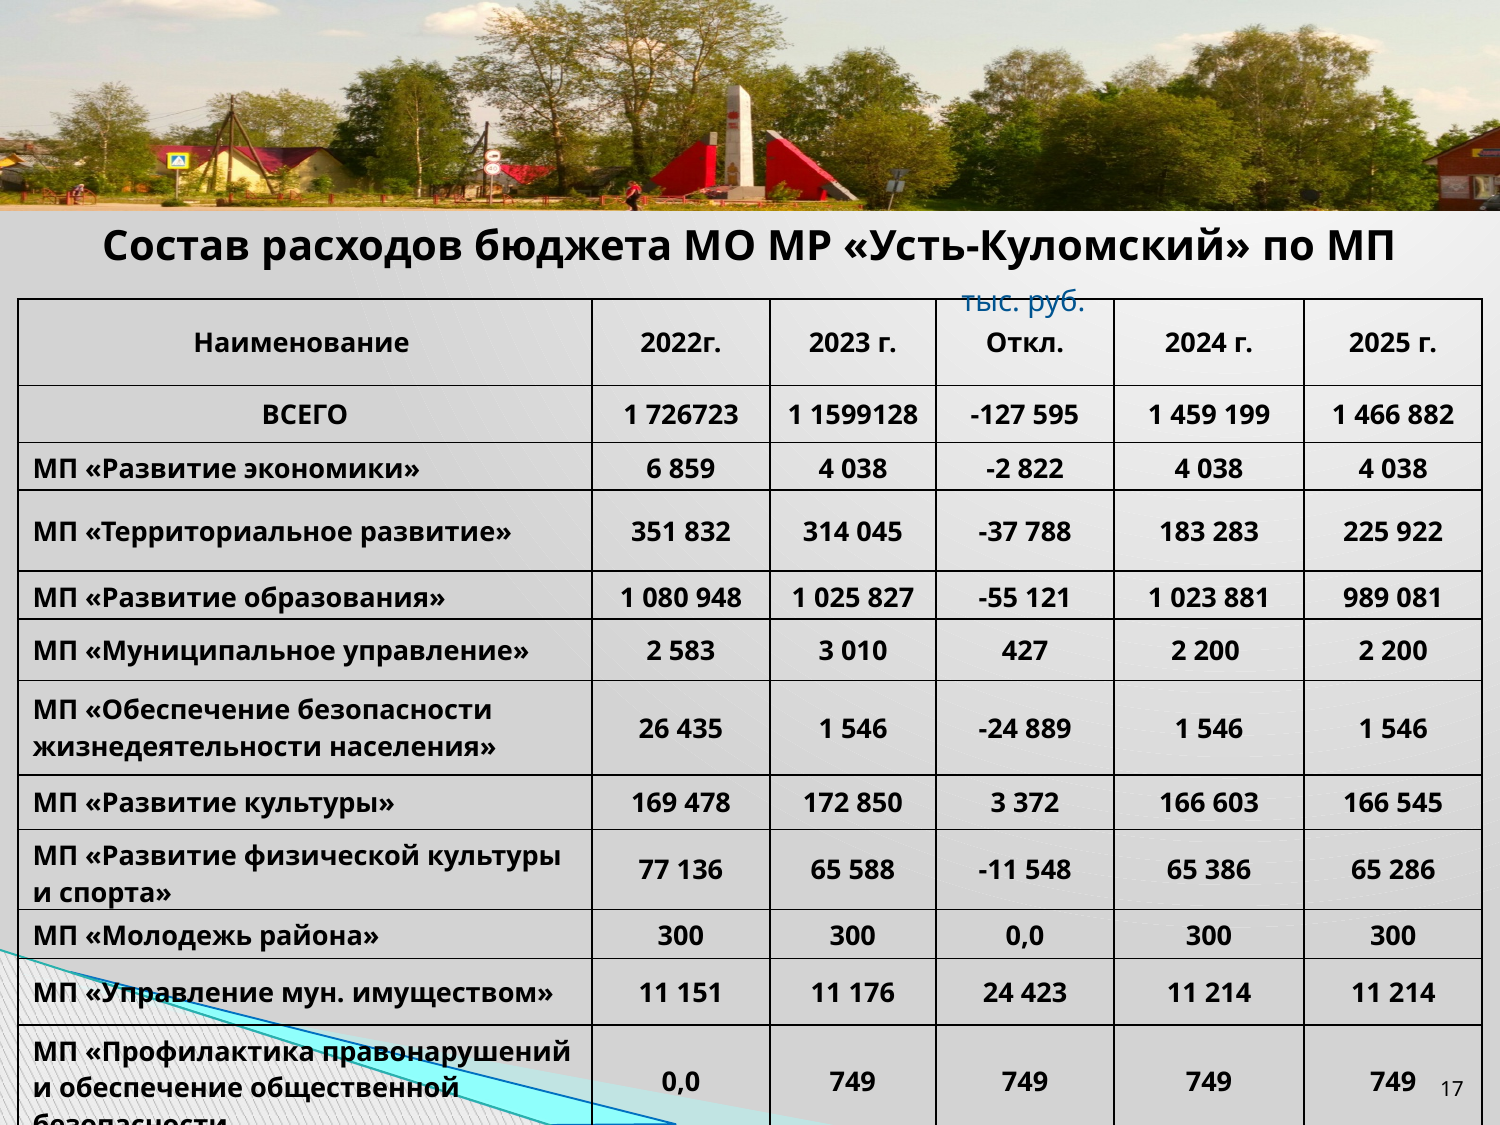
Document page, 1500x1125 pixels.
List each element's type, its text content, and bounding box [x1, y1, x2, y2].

table_cell 1 1599128 [771, 386, 935, 442]
text_box Состав расходов бюджета МО МР «Усть-Куломский» по МП [5, 219, 1500, 277]
table_cell 749 [771, 1026, 935, 1125]
table_cell 1 023 881 [1115, 572, 1303, 618]
table_cell 2 200 [1305, 620, 1481, 680]
table_cell 183 283 [1115, 491, 1303, 570]
table_cell 1 025 827 [771, 572, 935, 618]
table_cell 4 038 [1115, 443, 1303, 489]
table_cell 172 850 [771, 776, 935, 829]
table_header 2023 г. [771, 300, 935, 385]
table_header 2025 г. [1305, 300, 1481, 385]
table_cell МП «Молодежь района» [19, 910, 591, 958]
table_cell 11 151 [593, 959, 769, 1024]
table_cell МП «Развитие культуры» [19, 776, 591, 829]
table_cell 4 038 [771, 443, 935, 489]
table_cell 65 588 [771, 830, 935, 909]
table_header Откл. [937, 300, 1113, 385]
table_cell МП «Управление мун. имуществом» [19, 959, 591, 1024]
table_cell -24 889 [937, 681, 1113, 774]
table_cell МП «Обеспечение безопасности жизнедеятельности населения» [19, 681, 591, 774]
table_cell 749 [937, 1026, 1113, 1125]
text_box тыс. руб. [946, 274, 1105, 325]
table_cell 11 214 [1115, 959, 1303, 1024]
table_cell 300 [1305, 910, 1481, 958]
table_cell 300 [771, 910, 935, 958]
slide_number 17 [1418, 1051, 1479, 1112]
table_cell -2 822 [937, 443, 1113, 489]
table_cell МП «Развитие физической культуры и спорта» [19, 830, 591, 909]
table_cell 11 214 [1305, 959, 1481, 1024]
table_cell 314 045 [771, 491, 935, 570]
table_cell МП «Развитие экономики» [19, 443, 591, 489]
table_cell -127 595 [937, 386, 1113, 442]
table_cell -11 548 [937, 830, 1113, 909]
table_cell 3 010 [771, 620, 935, 680]
table_cell 4 038 [1305, 443, 1481, 489]
table_cell 0,0 [937, 910, 1113, 958]
table_cell 1 546 [1305, 681, 1481, 774]
table_cell 0,0 [593, 1026, 769, 1125]
table_cell 77 136 [593, 830, 769, 909]
table_header Наименование [19, 300, 591, 385]
table_cell 2 583 [593, 620, 769, 680]
table_cell ВСЕГО [19, 386, 591, 442]
table_header 2024 г. [1115, 300, 1303, 385]
table_cell 427 [937, 620, 1113, 680]
table_cell 3 372 [937, 776, 1113, 829]
table_cell 351 832 [593, 491, 769, 570]
table_cell МП «Территориальное развитие» [19, 491, 591, 570]
table_cell 1 726723 [593, 386, 769, 442]
table_cell 1 466 882 [1305, 386, 1481, 442]
table_cell 166 545 [1305, 776, 1481, 829]
table_cell МП «Развитие образования» [19, 572, 591, 618]
table_cell 300 [593, 910, 769, 958]
table_cell 1 546 [1115, 681, 1303, 774]
table_cell -55 121 [937, 572, 1113, 618]
table_cell 1 080 948 [593, 572, 769, 618]
table_cell МП «Муниципальное управление» [19, 620, 591, 680]
table_cell 169 478 [593, 776, 769, 829]
table_cell 2 200 [1115, 620, 1303, 680]
picture [0, 0, 1500, 212]
table_cell 65 286 [1305, 830, 1481, 909]
table_cell 300 [1115, 910, 1303, 958]
table_cell 749 [1115, 1026, 1303, 1125]
table_header 2022г. [593, 300, 769, 385]
table_cell 65 386 [1115, 830, 1303, 909]
table_cell 6 859 [593, 443, 769, 489]
table_cell 166 603 [1115, 776, 1303, 829]
table_cell 1 546 [771, 681, 935, 774]
table_cell 225 922 [1305, 491, 1481, 570]
table_cell -37 788 [937, 491, 1113, 570]
table_cell 11 176 [771, 959, 935, 1024]
table_cell 1 459 199 [1115, 386, 1303, 442]
table_cell 989 081 [1305, 572, 1481, 618]
table_cell МП «Профилактика правонарушений и обеспечение общественной безопасности [19, 1026, 591, 1125]
table_cell 749 [1305, 1026, 1481, 1125]
table_cell 24 423 [937, 959, 1113, 1024]
table_cell 26 435 [593, 681, 769, 774]
